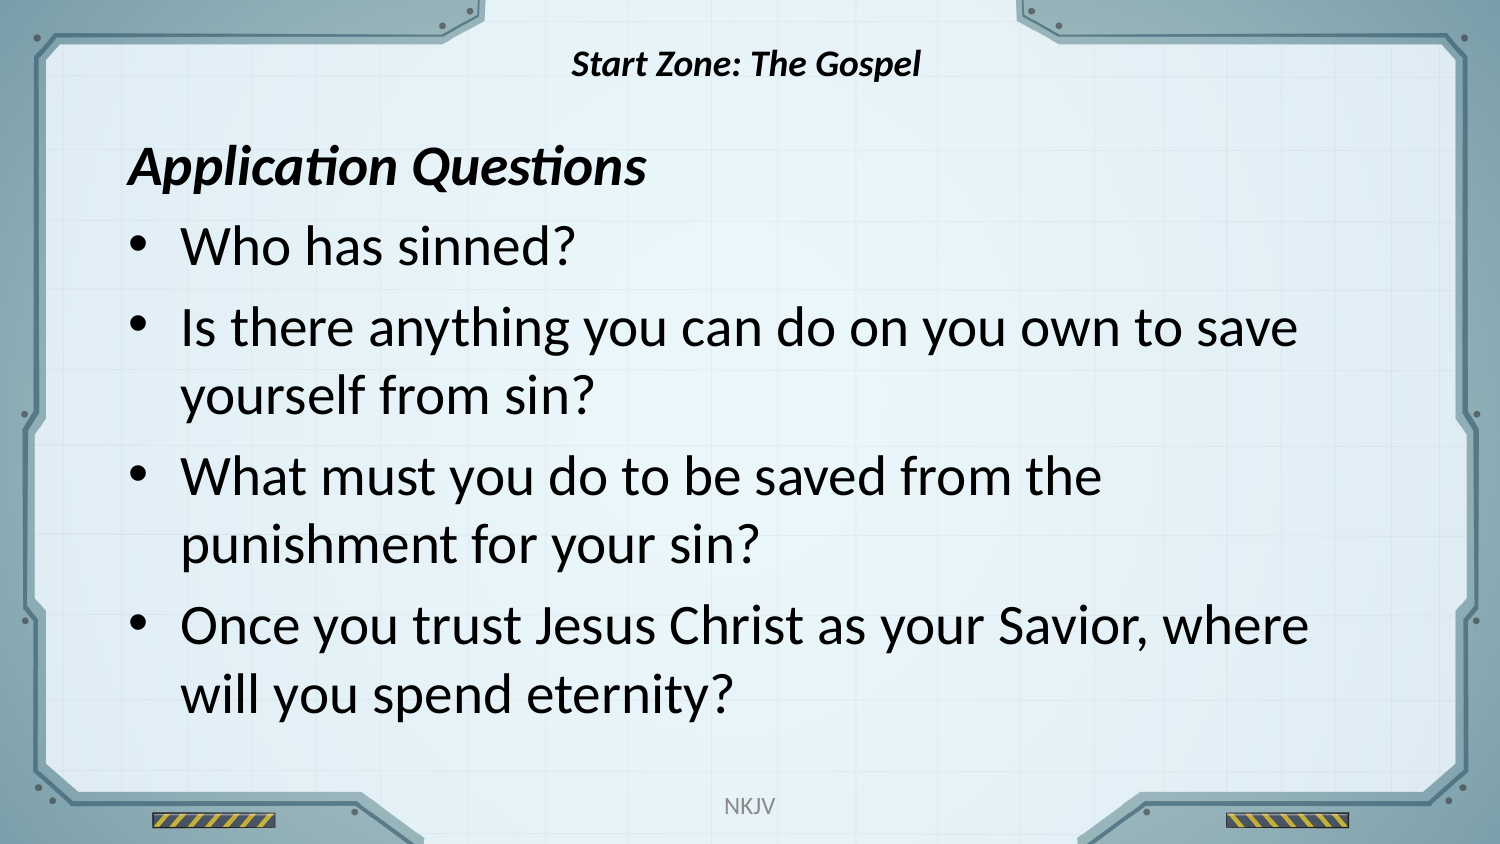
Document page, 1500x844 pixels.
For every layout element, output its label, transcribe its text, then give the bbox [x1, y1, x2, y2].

picture [0, 0, 1500, 844]
footer NKJV [512, 782, 988, 828]
list Application Questions Who has sinned? Is there anything you can do on you own to save yourself from sin? What must you do to be saved from the punishment for your sin? Once you trust Jesus Christ as your Savior, where will you spend eternity? [113, 120, 1388, 739]
text_box Start Zone: The Gospel [502, 31, 992, 91]
